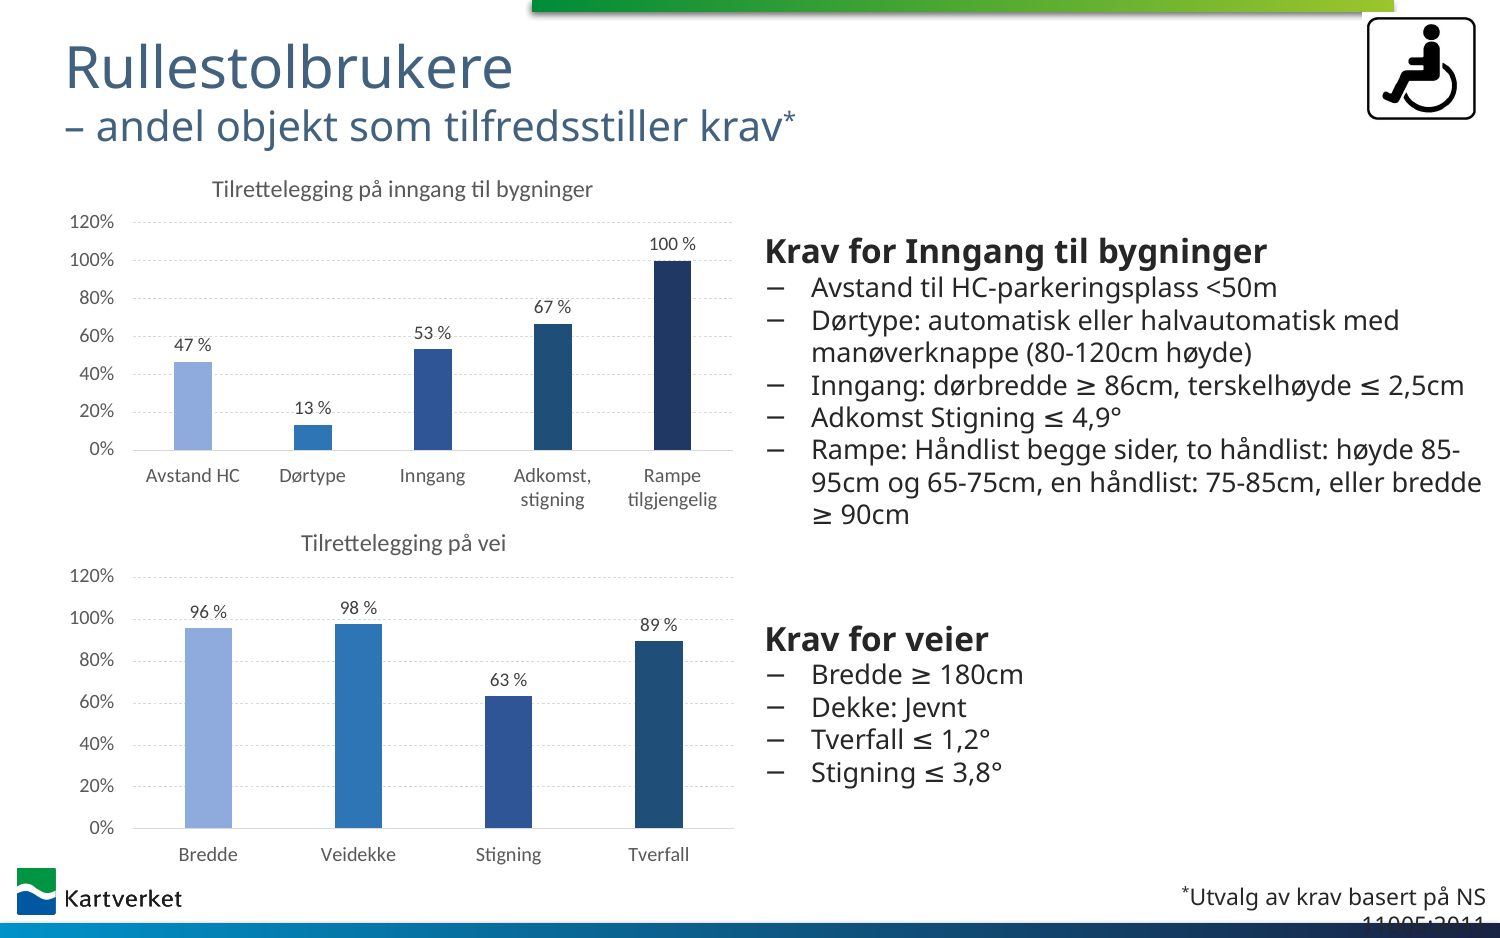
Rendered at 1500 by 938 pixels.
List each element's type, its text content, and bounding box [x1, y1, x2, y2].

picture [62, 166, 744, 519]
text_box Rullestolbrukere – andel objekt som tilfredsstiller krav* [49, 25, 1431, 158]
picture [62, 520, 746, 874]
picture [1362, 12, 1481, 126]
text_box *Utvalg av krav basert på NS 11005:2011 [1068, 873, 1500, 938]
text_box Krav for Inngang til bygninger Avstand til HC-parkeringsplass <50m Dørtype: automatisk eller halvautomatisk med manøverknappe (80-120cm høyde) Inngang: dørbredde ≥ 86cm, terskelhøyde ≤ 2,5cm Adkomst Stigning ≤ 4,9° Rampe: Håndlist begge sider, to håndlist: høyde 85-95cm og 65-75cm, en håndlist: 75-85cm, eller bredde ≥ 90cm [749, 223, 1500, 538]
text_box Krav for veier Bredde ≥ 180cm Dekke: Jevnt Tverfall ≤ 1,2° Stigning ≤ 3,8° [749, 610, 1500, 795]
